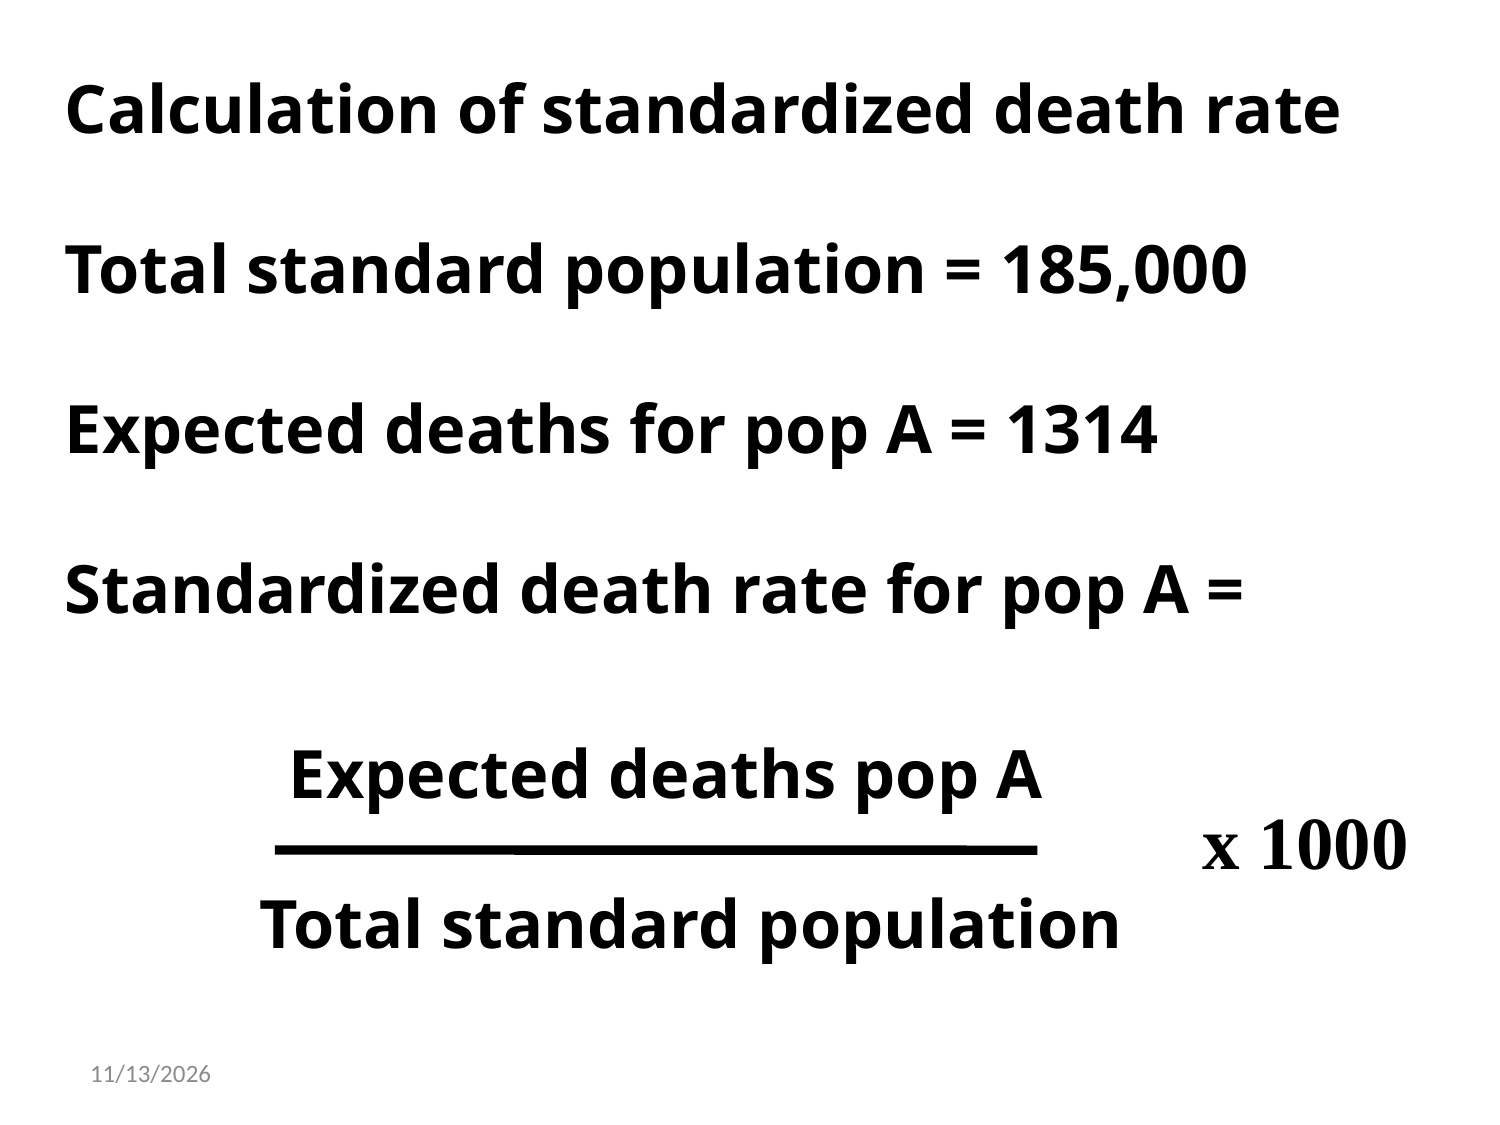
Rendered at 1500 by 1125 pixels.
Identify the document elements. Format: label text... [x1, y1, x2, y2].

text_box Total standard population [244, 874, 1155, 970]
text_box Expected deaths pop A [274, 724, 1059, 820]
text_box x 1000 [1187, 787, 1438, 893]
text_box Calculation of standardized death rate Total standard population = 185,000 Expected deaths for pop A = 1314 Standardized death rate for pop A = [50, 59, 1500, 1114]
